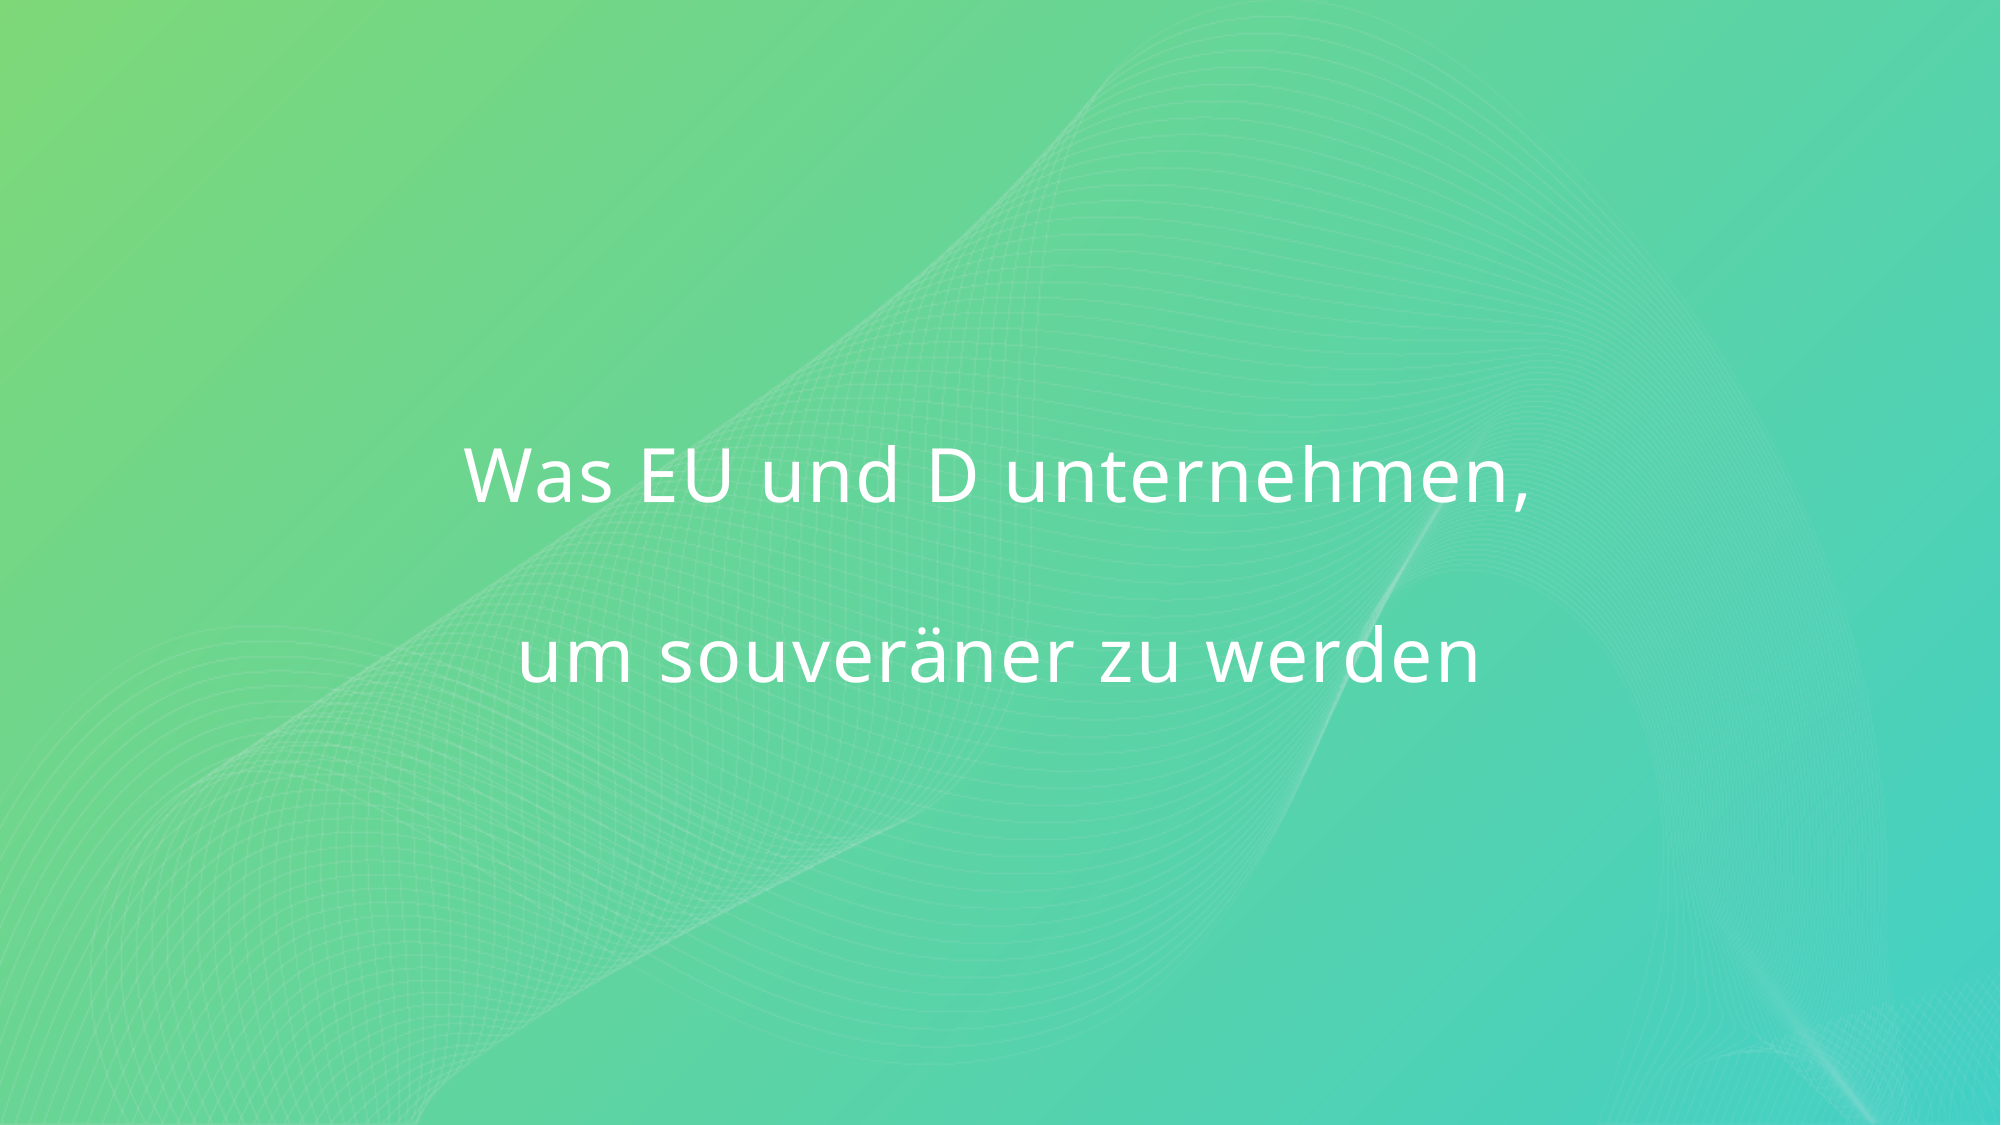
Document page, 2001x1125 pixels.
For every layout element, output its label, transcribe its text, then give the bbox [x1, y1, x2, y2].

title Was EU und D unternehmen, um souveräner zu werden [446, 464, 1554, 661]
